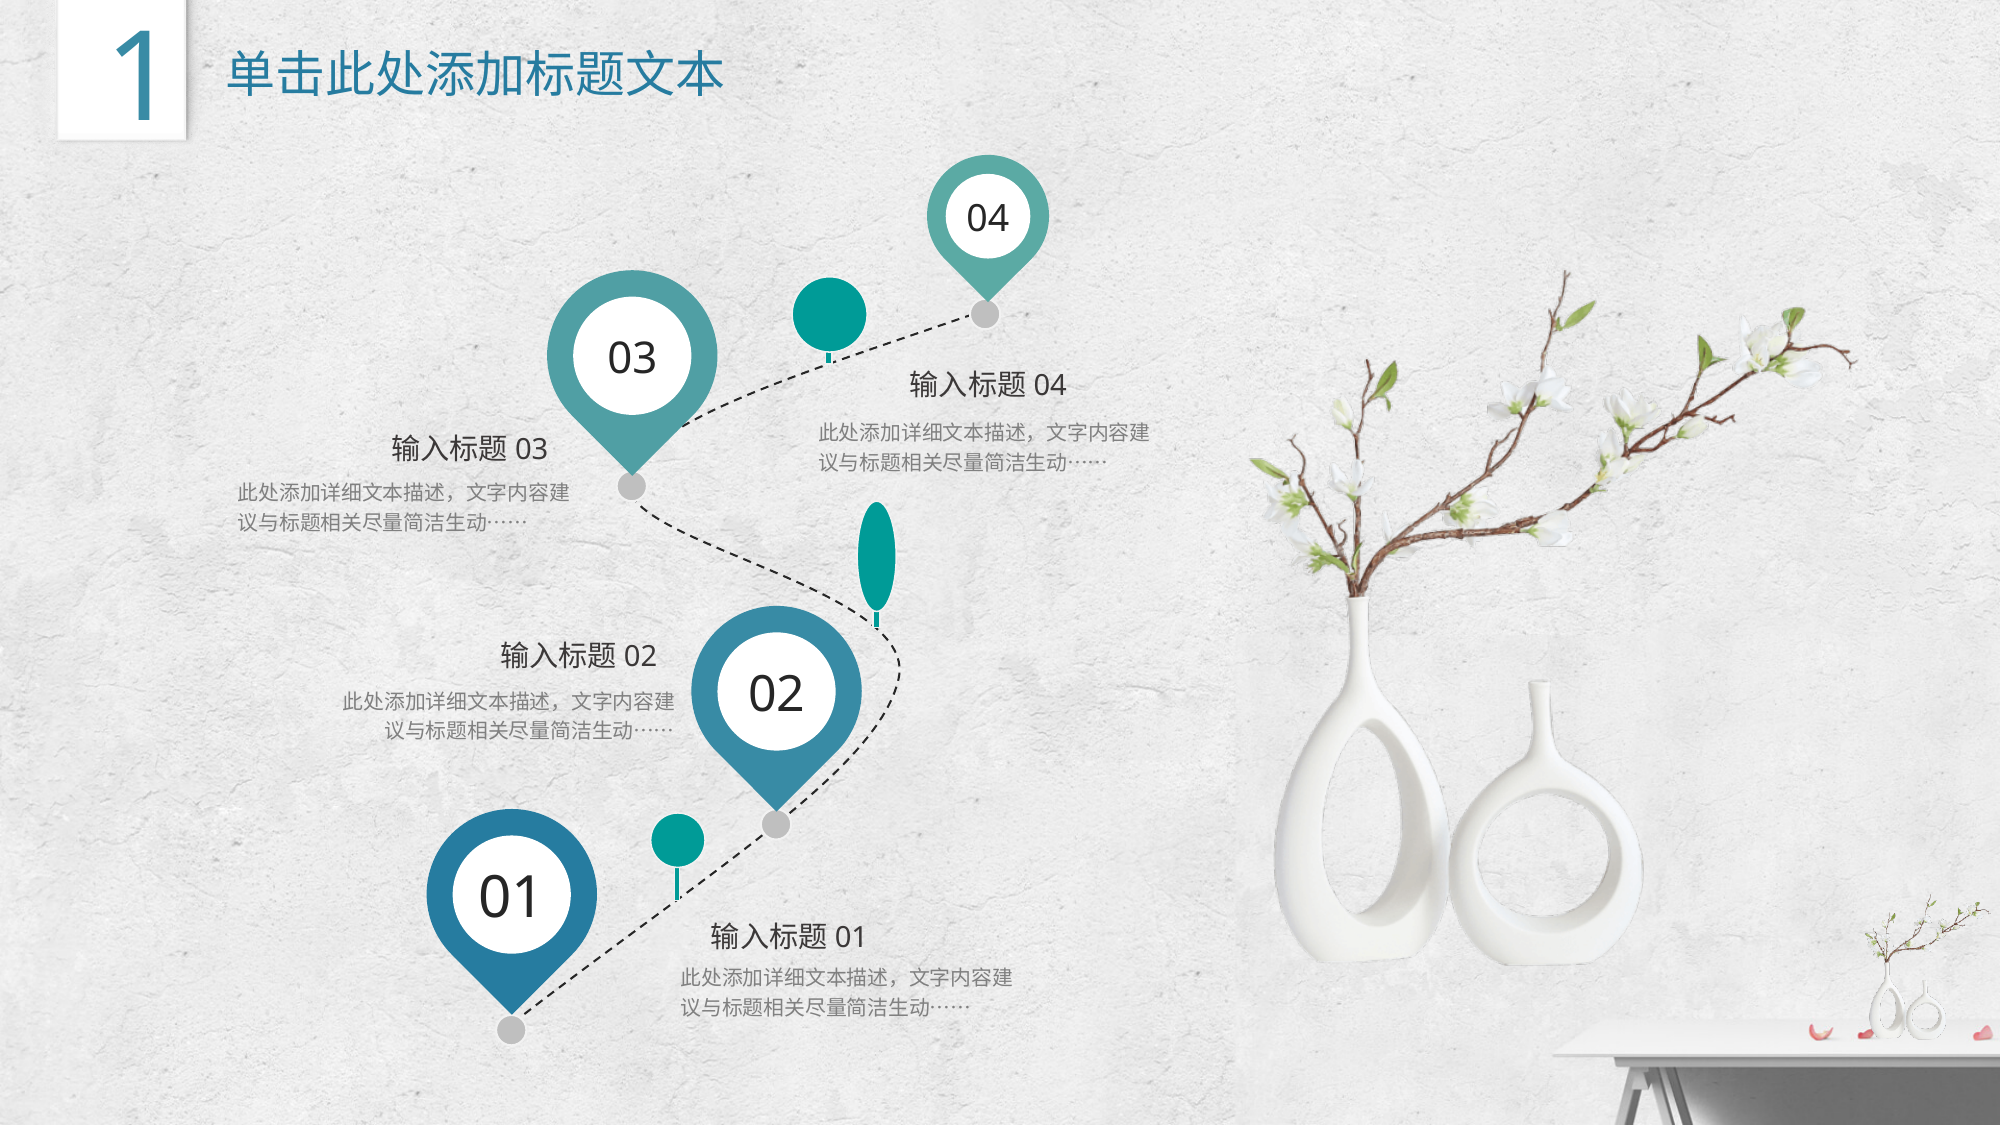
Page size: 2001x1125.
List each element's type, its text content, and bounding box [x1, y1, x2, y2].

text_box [237, 154, 1159, 1046]
picture [0, 0, 2000, 1125]
text_box 单击此处添加标题文本 [210, 35, 924, 110]
text_box 1 [90, 0, 193, 153]
